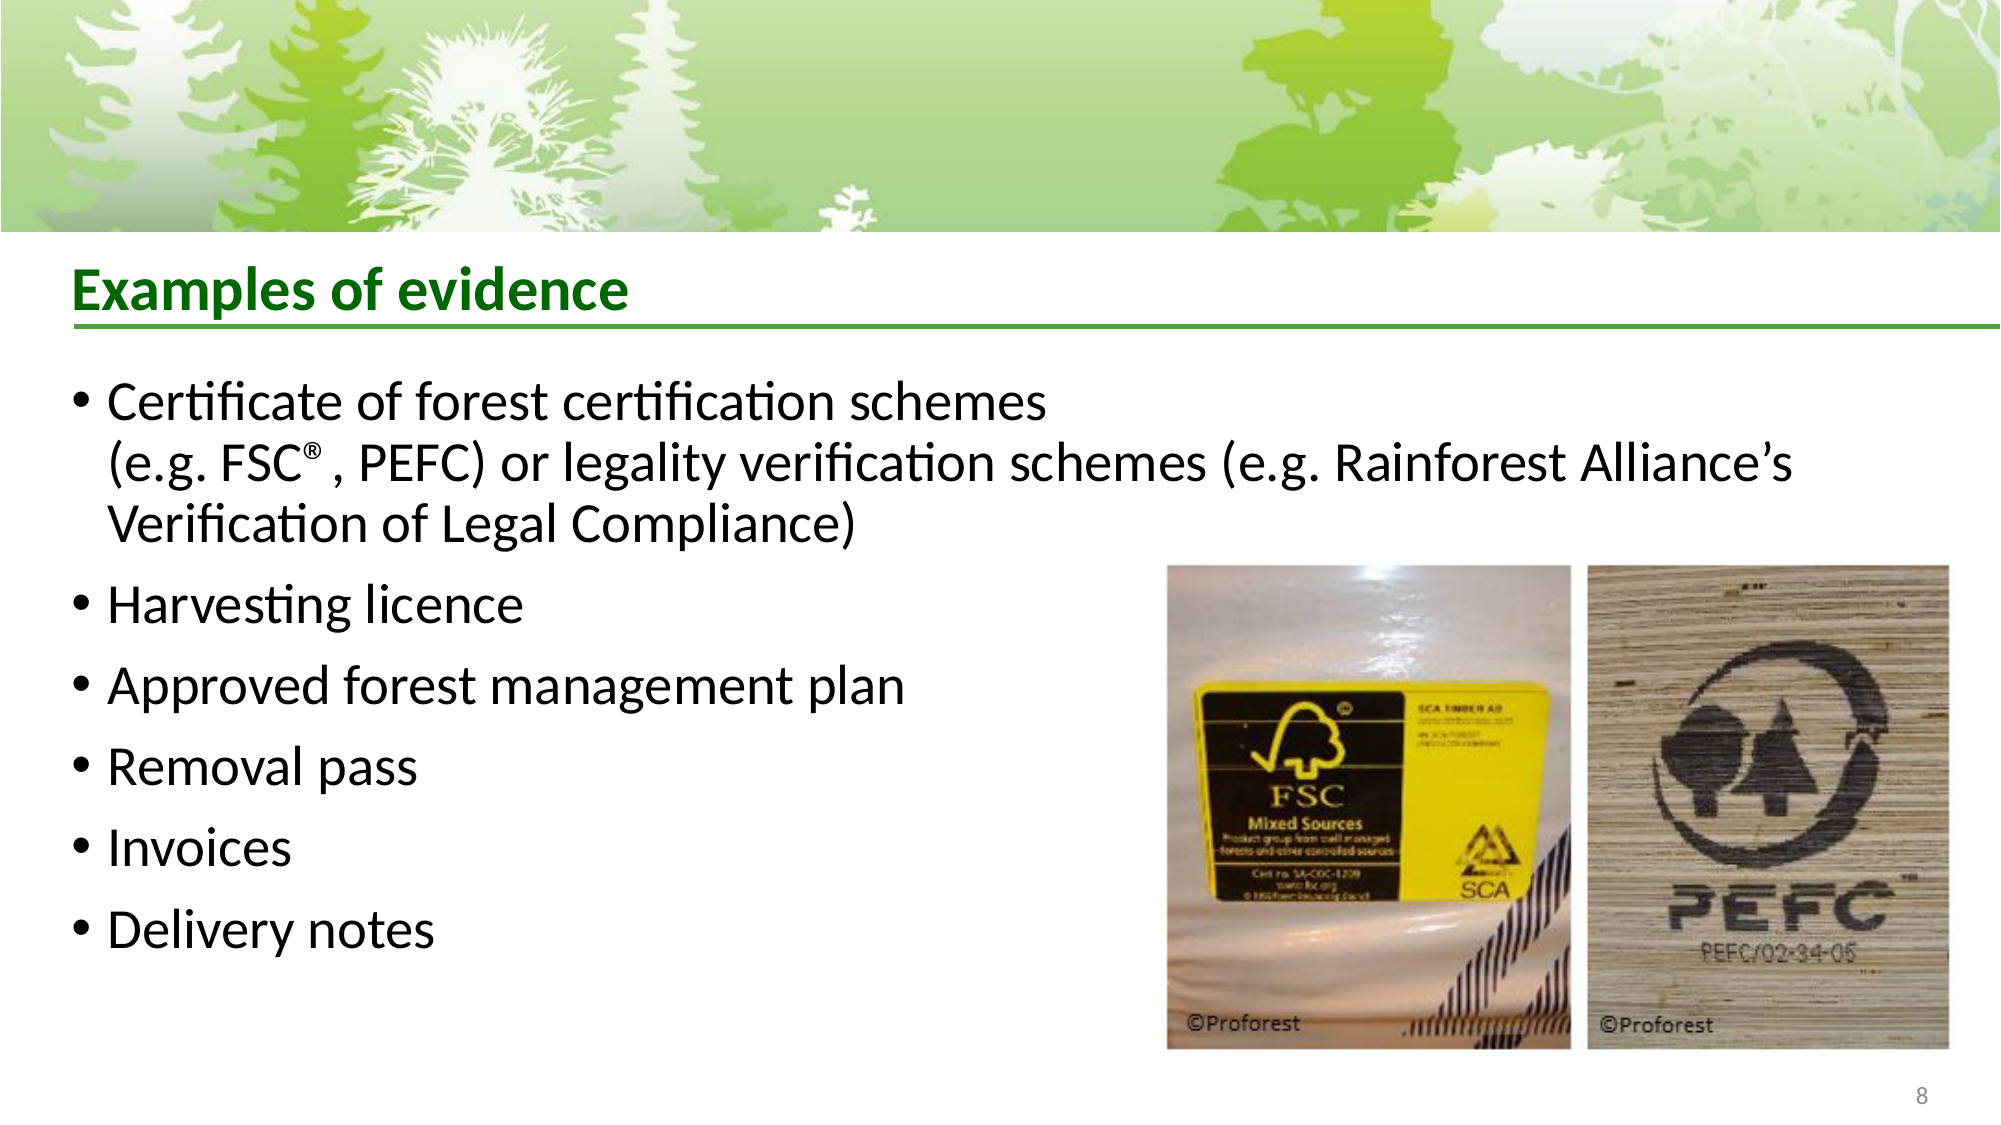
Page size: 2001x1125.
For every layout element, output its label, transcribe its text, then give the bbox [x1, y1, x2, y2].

list Certificate of forest certification schemes (e.g. FSC®, PEFC) or legality verification schemes (e.g. Rainforest Alliance’s Verification of Legal Compliance) Harvesting licence Approved forest management plan Removal pass Invoices Delivery notes [56, 364, 1944, 970]
title Examples of evidence [56, 181, 1782, 364]
picture [0, 0, 2000, 232]
slide_number 8 [1493, 1065, 1944, 1125]
picture [1162, 562, 1955, 1057]
